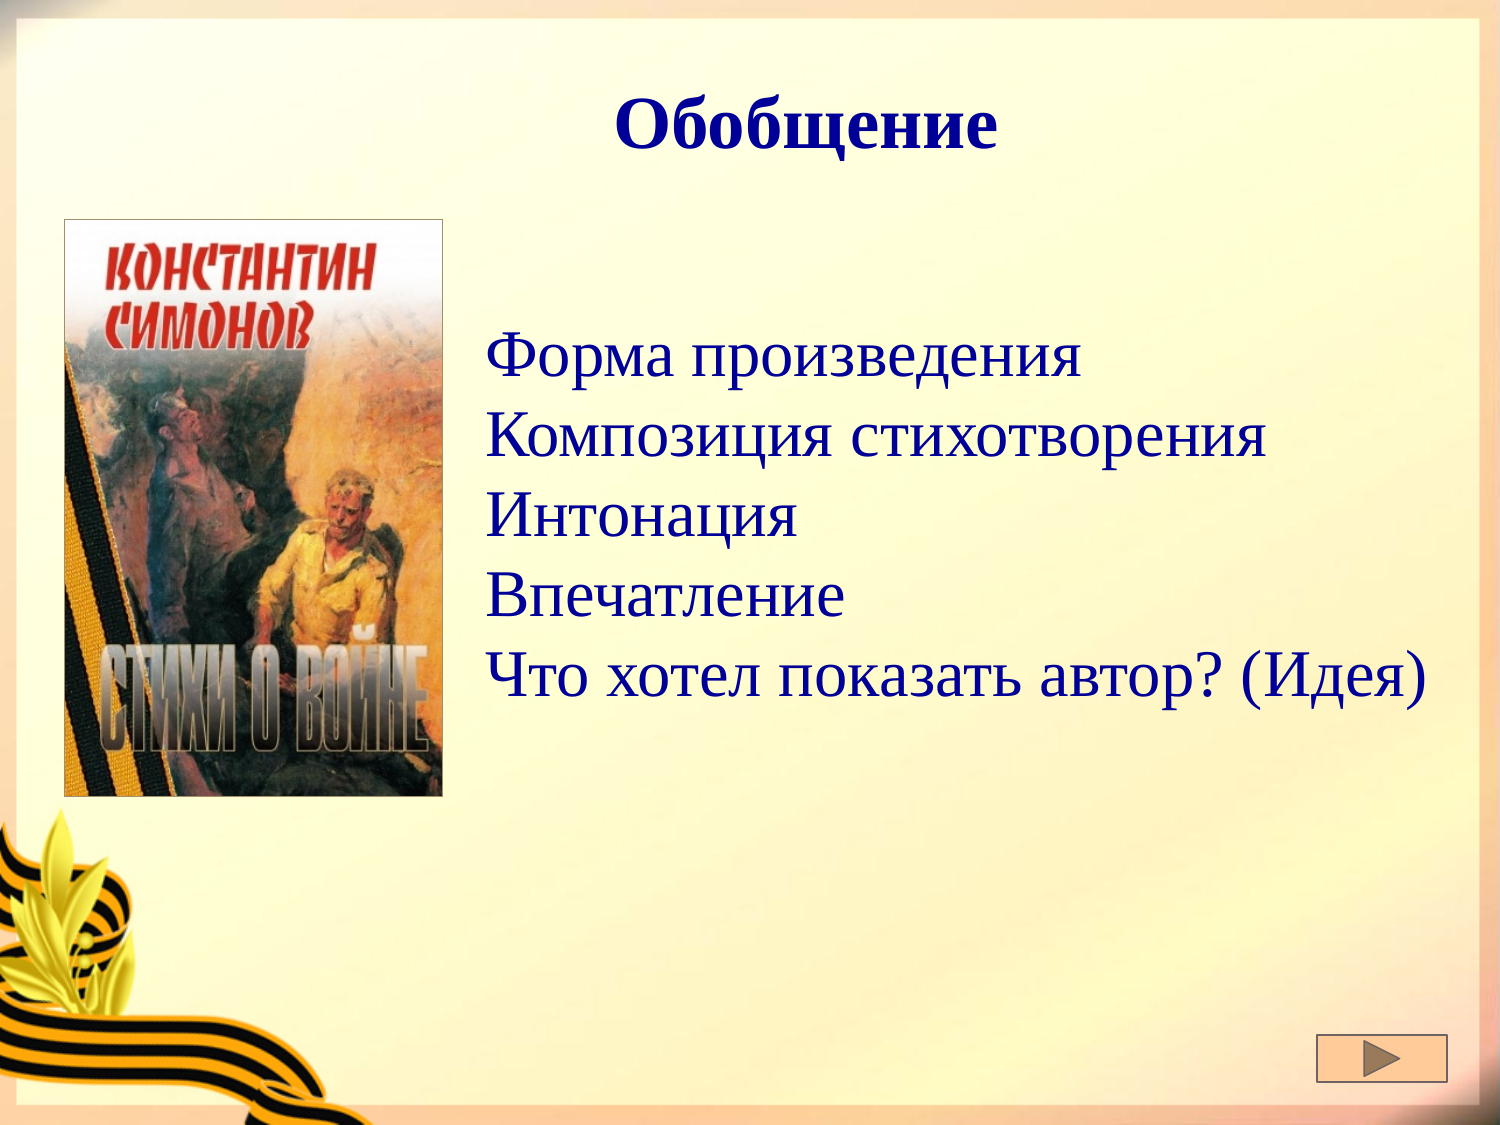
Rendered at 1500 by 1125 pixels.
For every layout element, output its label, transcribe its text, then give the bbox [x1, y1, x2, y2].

text_box Форма произведения Композиция стихотворения Интонация Впечатление Что хотел показать автор? (Идея) [470, 302, 1444, 718]
picture [0, 0, 1500, 1125]
text_box Обобщение [598, 66, 1015, 172]
text_box [1315, 1033, 1449, 1084]
